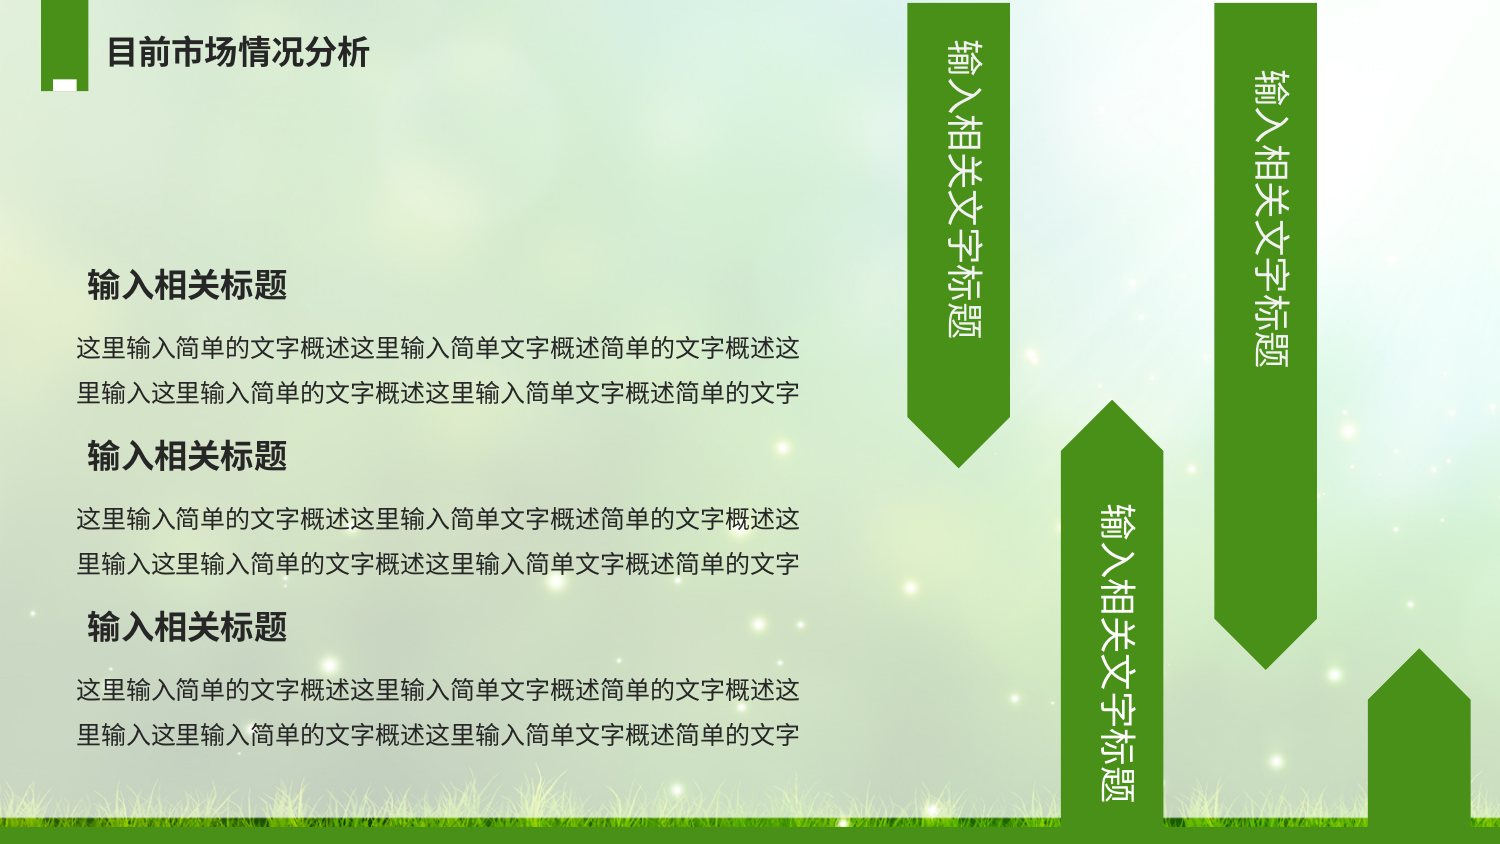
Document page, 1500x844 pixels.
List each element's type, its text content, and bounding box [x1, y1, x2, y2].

text_box 输入相关标题 [73, 256, 405, 312]
text_box 这里输入简单的文字概述这里输入简单文字概述简单的文字概述这里输入这里输入简单的文字概述这里输入简单文字概述简单的文字 [61, 652, 821, 757]
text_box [907, 2, 1011, 469]
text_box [40, 0, 89, 92]
text_box 这里输入简单的文字概述这里输入简单文字概述简单的文字概述这里输入这里输入简单的文字概述这里输入简单文字概述简单的文字 [61, 480, 821, 586]
text_box 这里输入简单的文字概述这里输入简单文字概述简单的文字概述这里输入这里输入简单的文字概述这里输入简单文字概述简单的文字 [61, 309, 821, 415]
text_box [1060, 399, 1164, 834]
text_box [1365, 646, 1473, 827]
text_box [1214, 2, 1318, 671]
text_box 输入相关标题 [73, 599, 405, 654]
text_box 目前市场情况分析 [94, 23, 387, 79]
text_box 输入相关标题 [73, 427, 405, 483]
picture [0, 0, 1500, 827]
